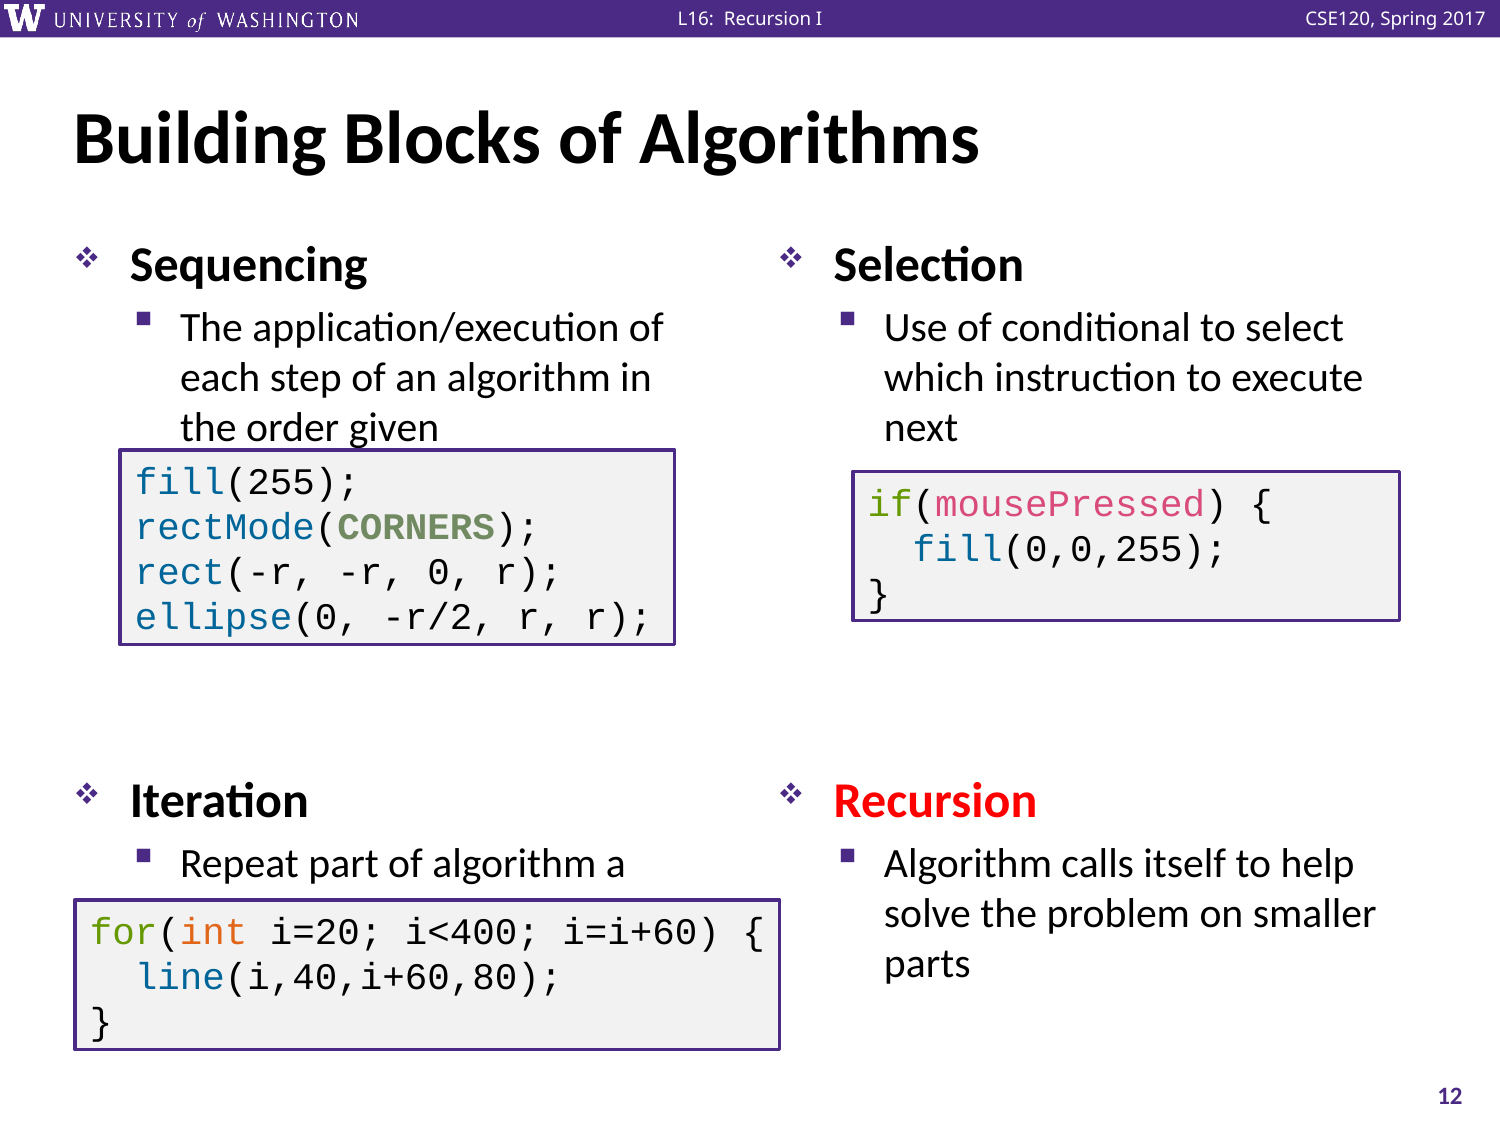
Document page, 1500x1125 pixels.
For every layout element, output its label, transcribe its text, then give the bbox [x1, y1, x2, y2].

list Sequencing The application/execution of each step of an algorithm in the order given Iteration Repeat part of algorithm a specified number of times [58, 223, 734, 1040]
text_box if(mousePressed) { fill(0,0,255); } [852, 471, 1400, 621]
list Selection Use of conditional to select which instruction to execute next Recursion Algorithm calls itself to help solve the problem on smaller parts [762, 223, 1438, 1040]
title Building Blocks of Algorithms [58, 71, 1438, 197]
picture [4, 4, 358, 32]
text_box fill(255); rectMode(CORNERS); rect(-r, -r, 0, r); ellipse(0, -r/2, r, r); [119, 449, 675, 645]
text_box for(int i=20; i<400; i=i+60) { line(i,40,i+60,80); } [74, 899, 780, 1050]
slide_number 12 [1400, 1065, 1500, 1125]
